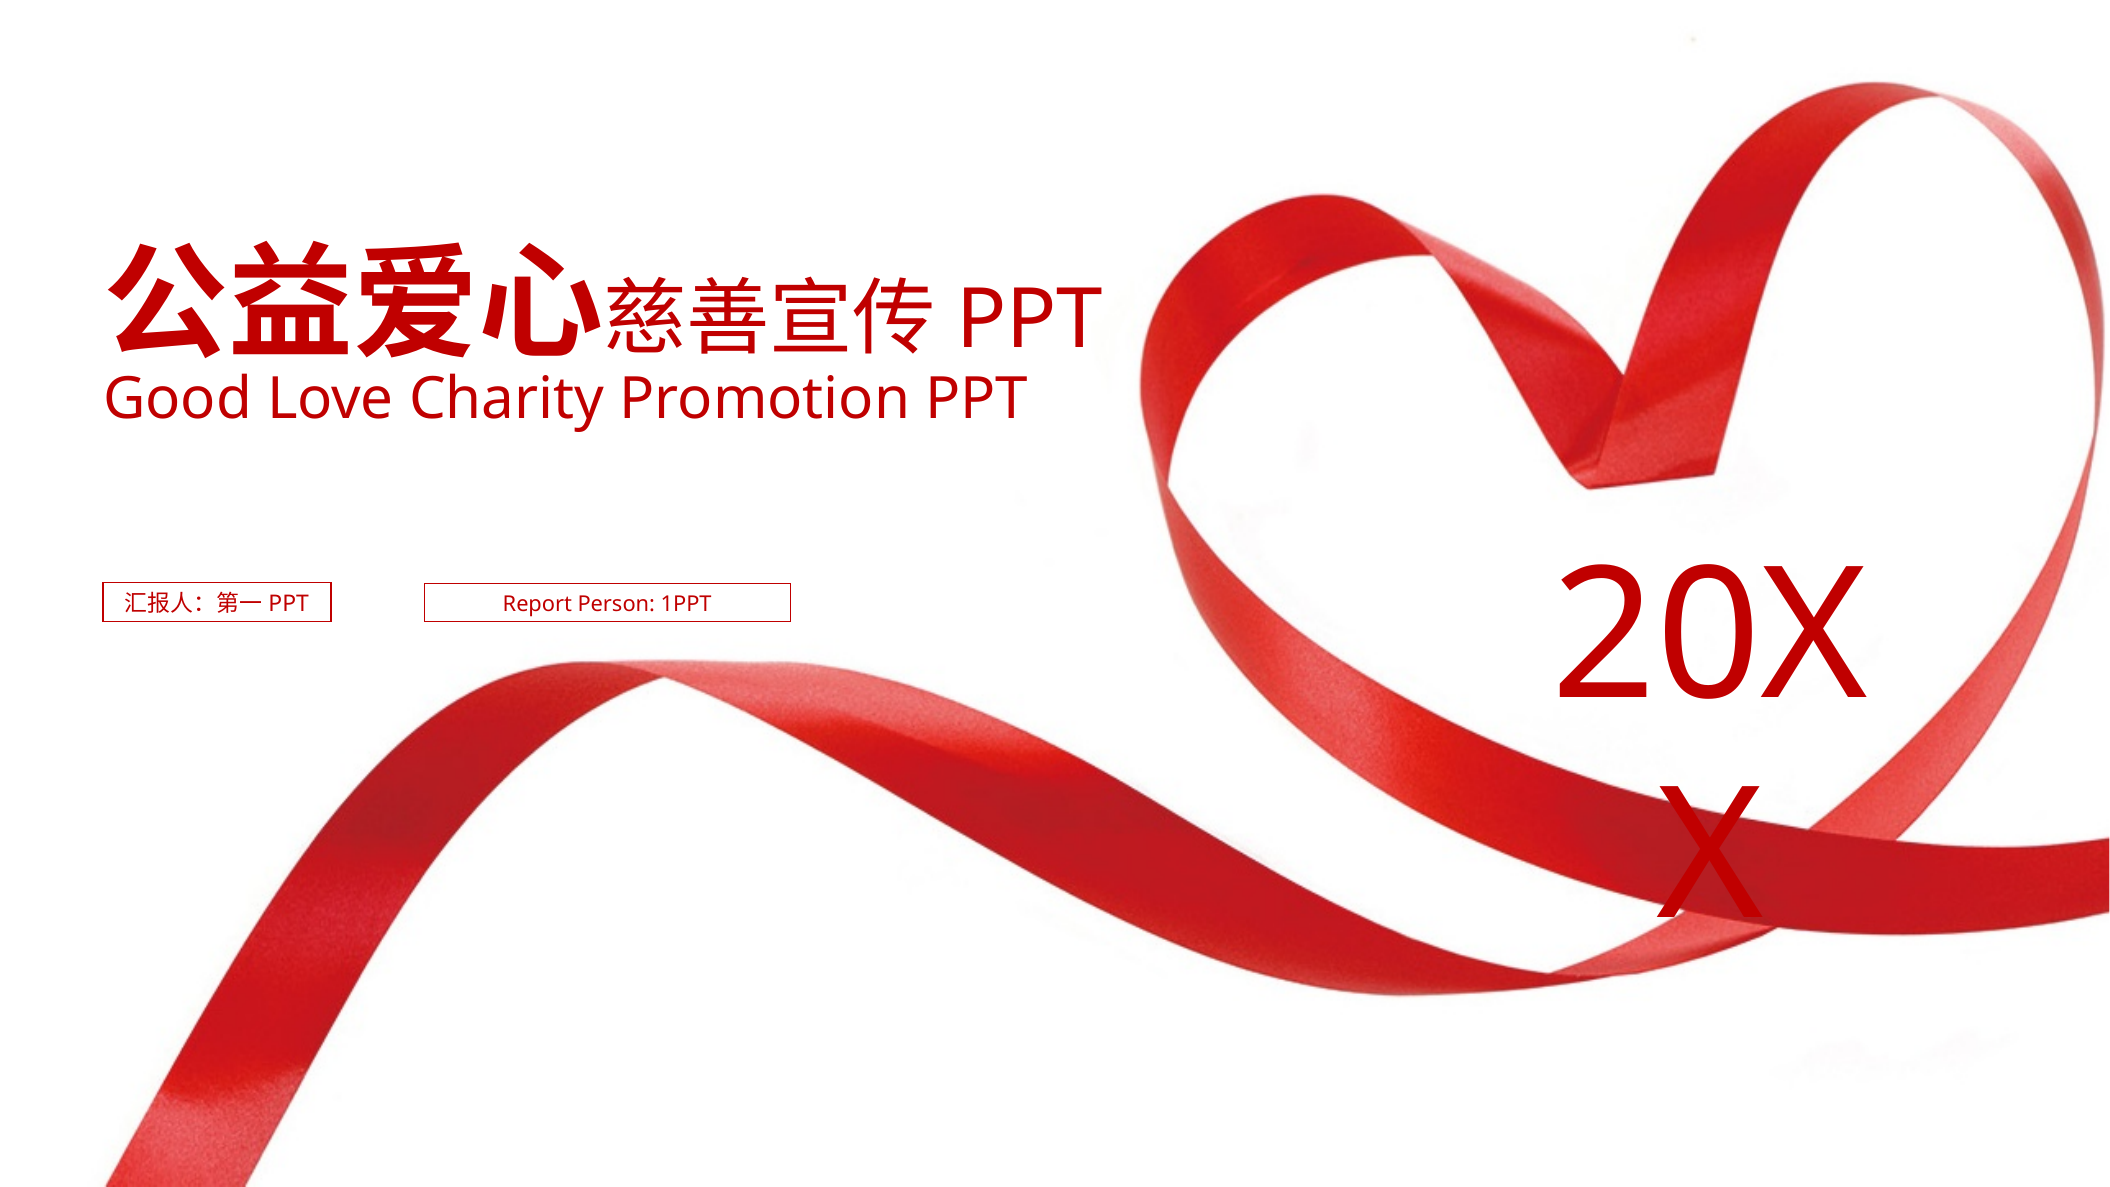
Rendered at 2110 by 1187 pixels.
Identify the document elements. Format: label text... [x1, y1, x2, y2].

text_box 公益爱心慈善宣传PPT [103, 222, 1107, 360]
text_box 20XX [1522, 514, 1897, 955]
text_box 汇报人：第一PPT [103, 582, 331, 622]
text_box Report Person: 1PPT [424, 583, 791, 622]
text_box Good Love Charity Promotion PPT [103, 360, 1107, 431]
text_box [0, 0, 2110, 1187]
